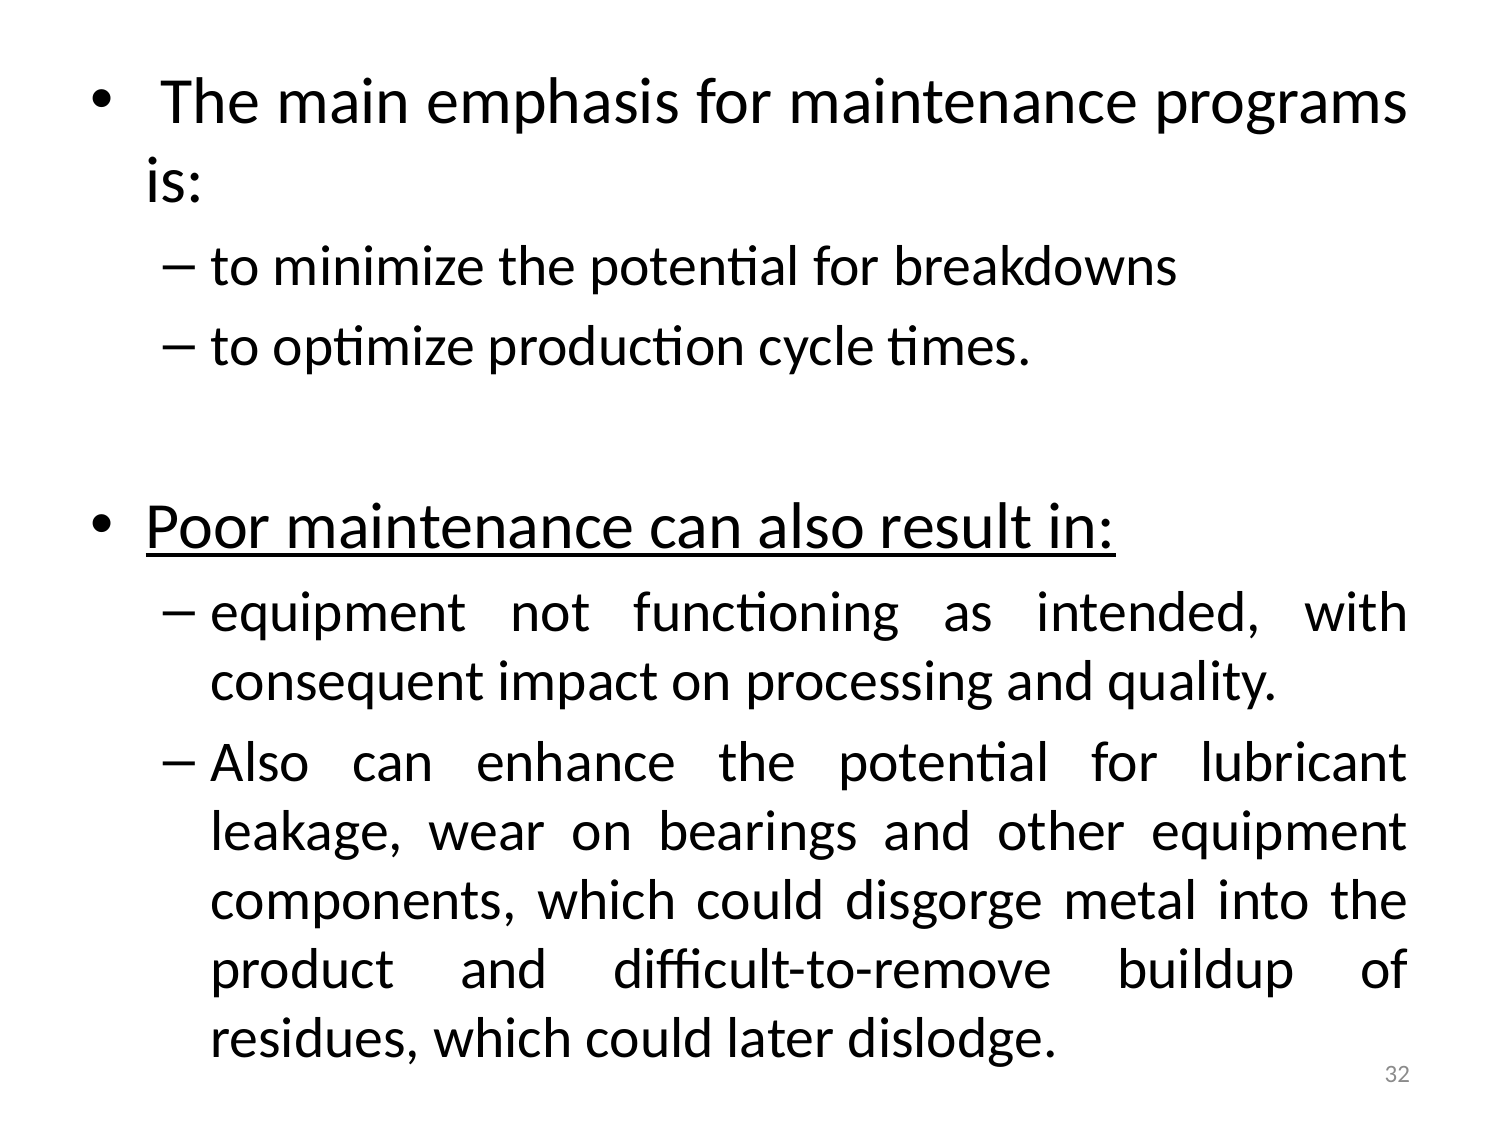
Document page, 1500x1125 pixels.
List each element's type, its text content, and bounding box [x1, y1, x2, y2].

slide_number 32 [1074, 1042, 1425, 1103]
list The main emphasis for maintenance programs is: to minimize the potential for breakdowns to optimize production cycle times. Poor maintenance can also result in: equipment not functioning as intended, with consequent impact on processing and quality. Also can enhance the potential for lubricant leakage, wear on bearings and other equipment components, which could disgorge metal into the product and difficult-to-remove buildup of residues, which could later dislodge. [75, 50, 1425, 1088]
